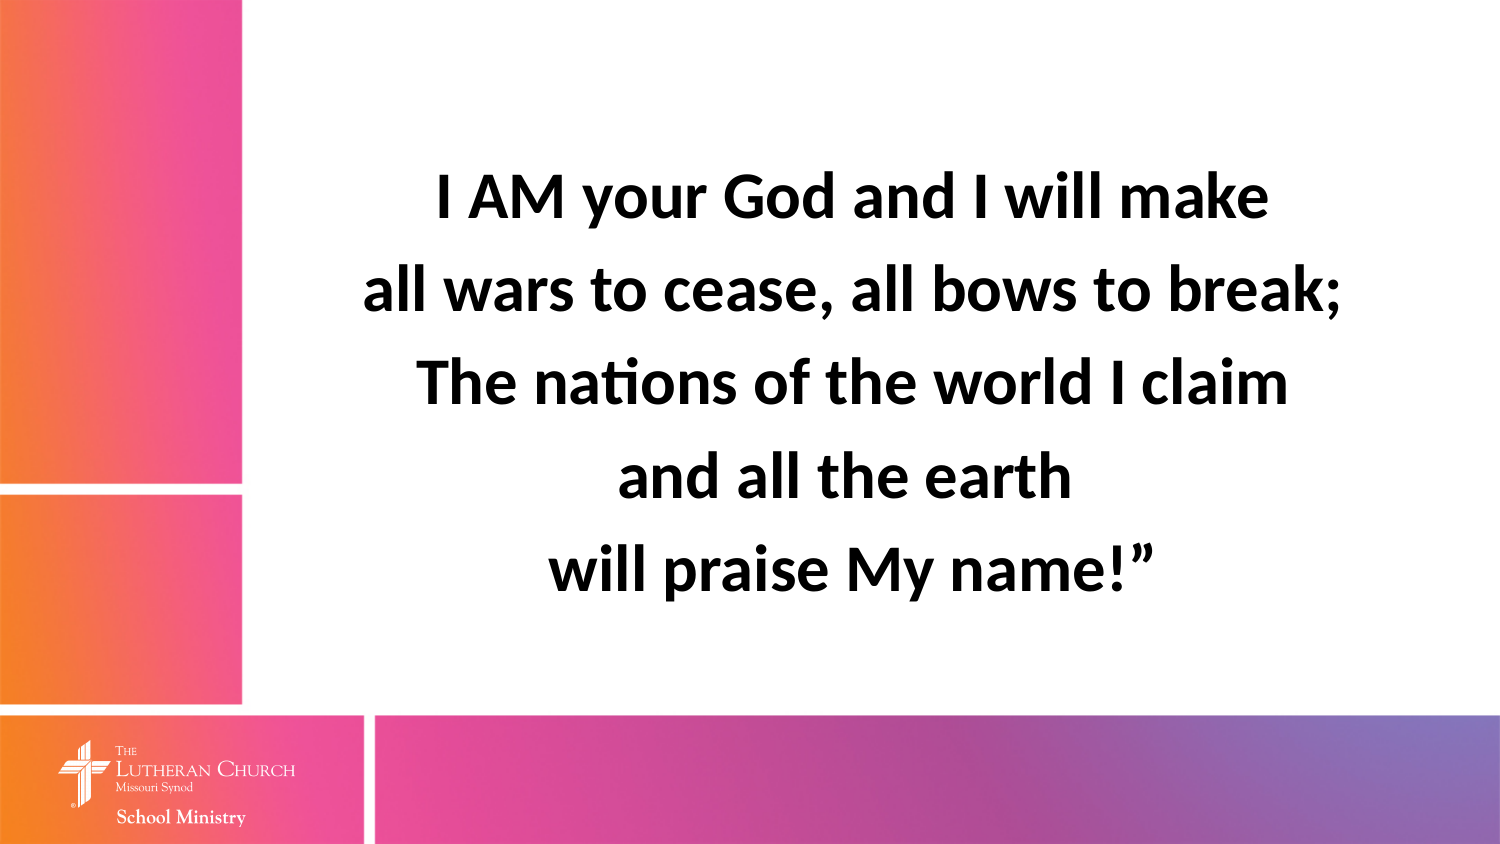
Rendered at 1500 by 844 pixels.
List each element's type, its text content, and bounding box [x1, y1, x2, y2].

picture [0, 0, 1500, 844]
list I AM your God and I will make all wars to cease, all bows to break; The nations of the world I claim and all the earth will praise My name!” [315, 143, 1392, 548]
